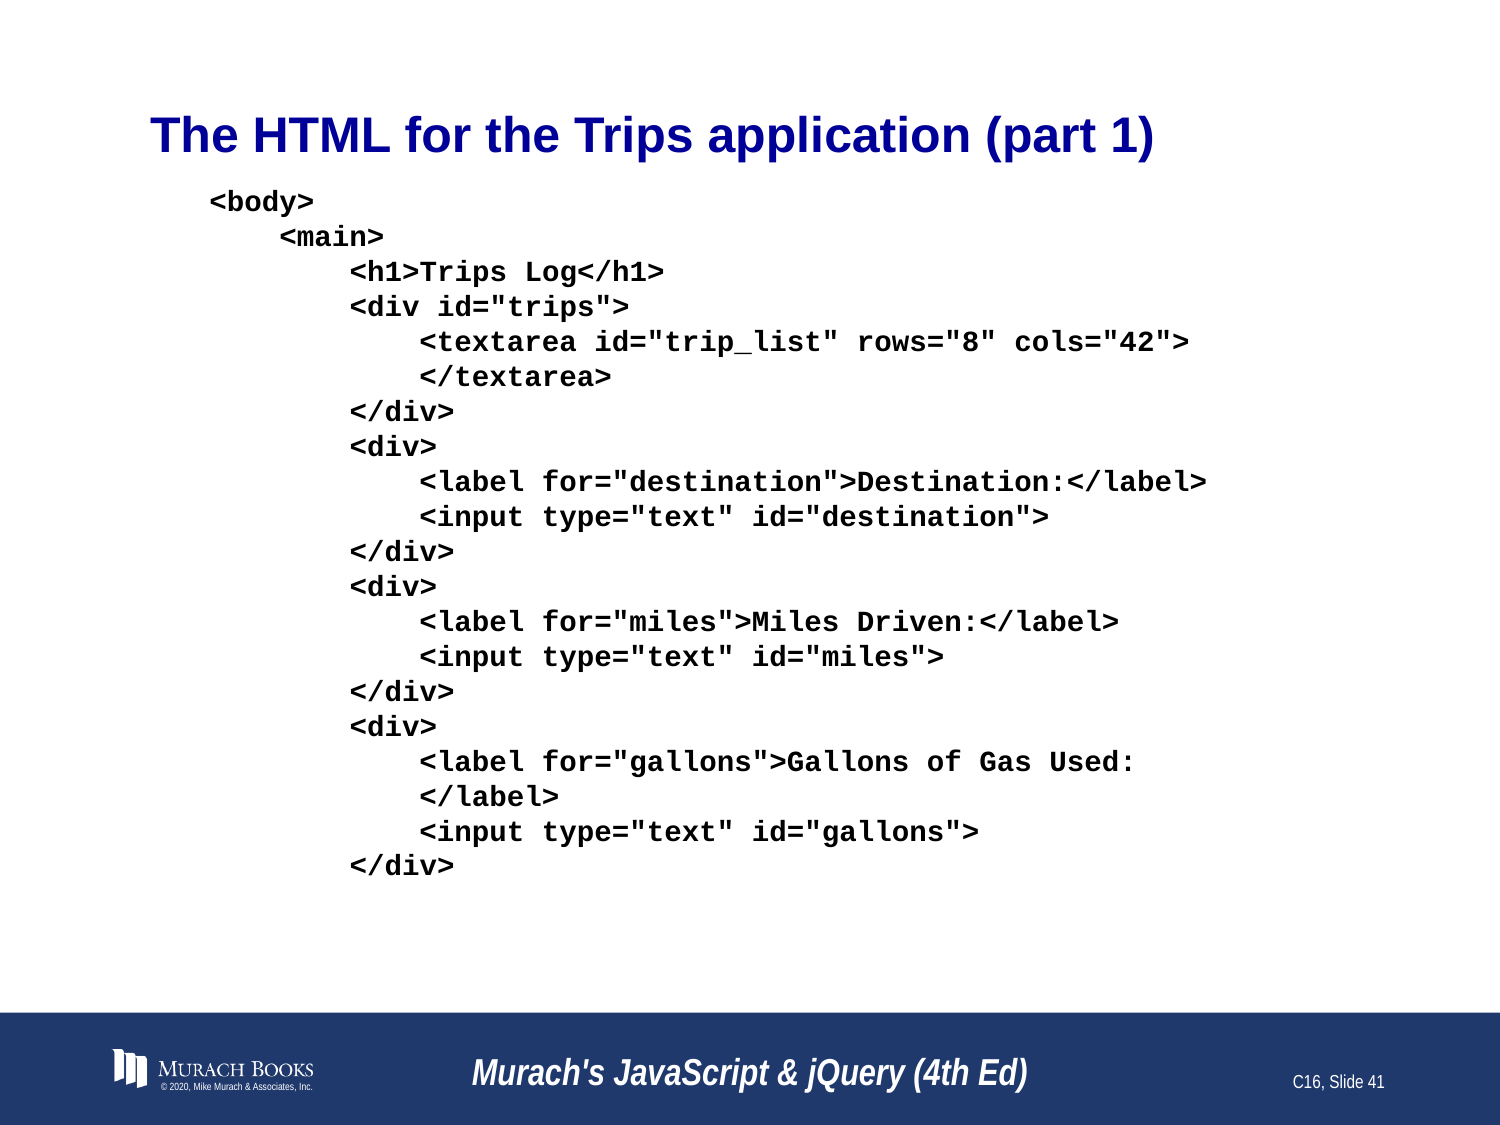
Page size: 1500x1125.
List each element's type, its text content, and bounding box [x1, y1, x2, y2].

title The HTML for the Trips application (part 1) [150, 102, 1350, 164]
list <body> <main> <h1>Trips Log</h1> <div id="trips"> <textarea id="trip_list" rows="8" cols="42"> </textarea> </div> <div> <label for="destination">Destination:</label> <input type="text" id="destination"> </div> <div> <label for="miles">Miles Driven:</label> <input type="text" id="miles"> </div> <div> <label for="gallons">Gallons of Gas Used: </label> <input type="text" id="gallons"> </div> [137, 174, 1375, 975]
footer © 2020, Mike Murach & Associates, Inc. [12, 1025, 463, 1100]
slide_number C16, Slide 41 [1087, 1025, 1400, 1100]
slide_number Murach's JavaScript & jQuery (4th Ed) [463, 1025, 1050, 1100]
